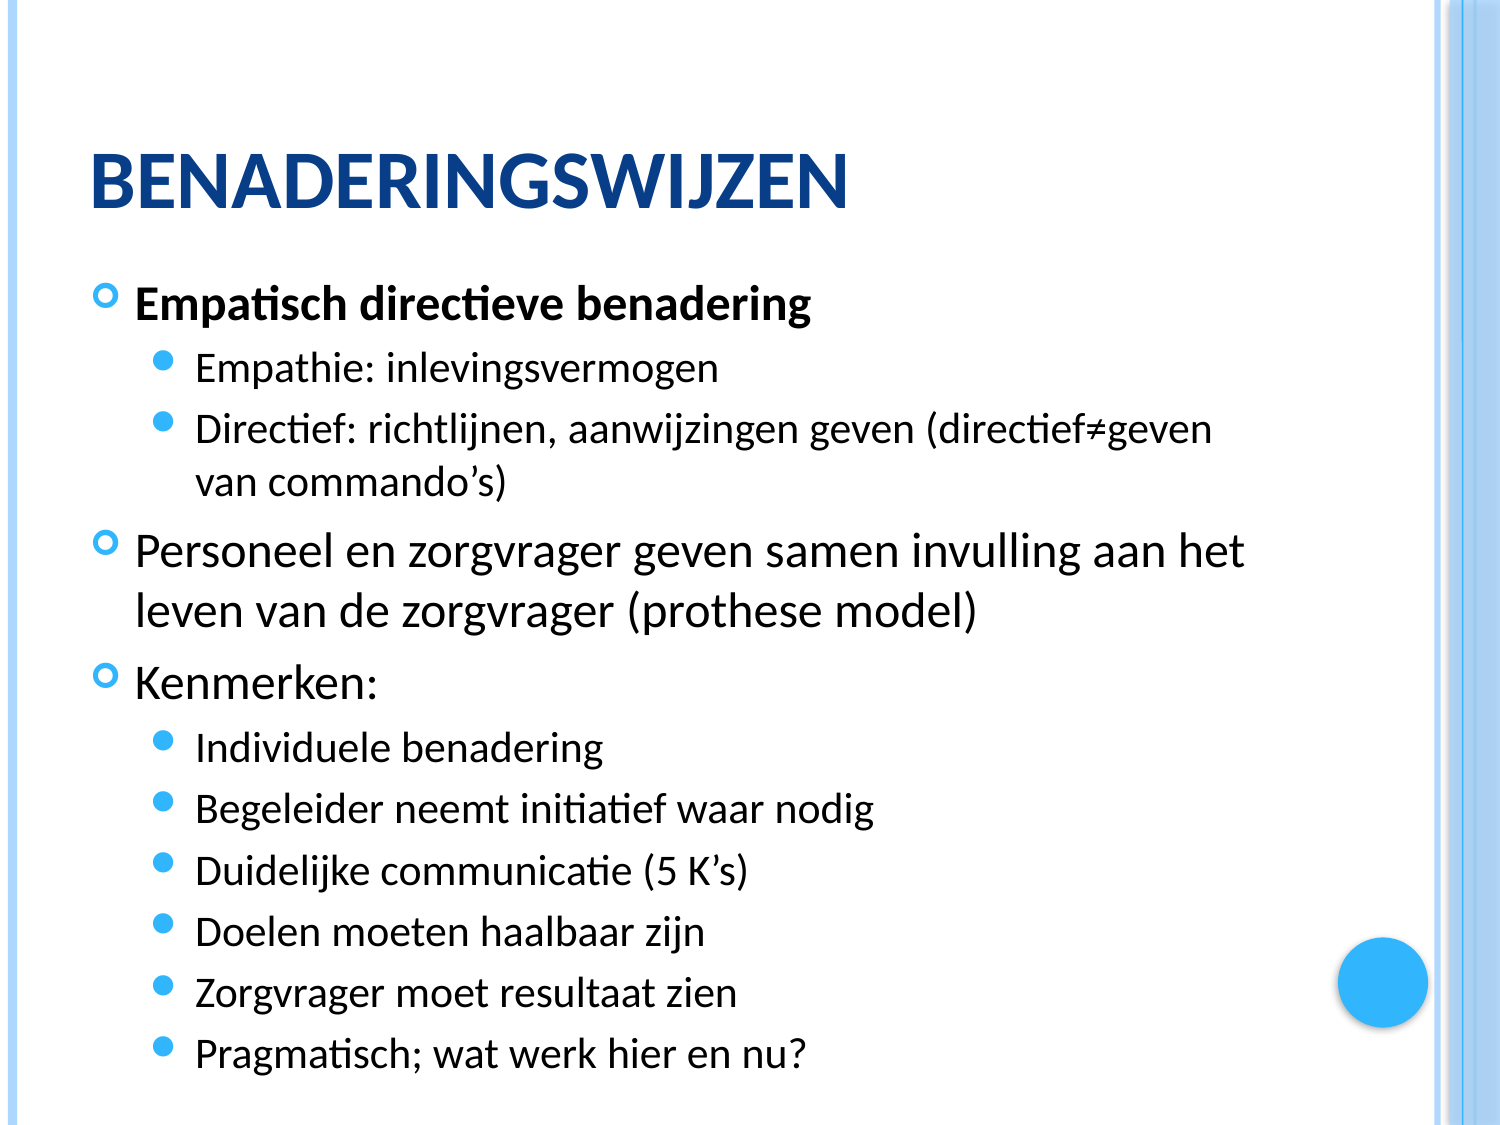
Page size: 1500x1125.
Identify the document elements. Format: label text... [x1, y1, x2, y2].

title benaderingswijzen [75, 45, 1300, 233]
list Empatisch directieve benadering Empathie: inlevingsvermogen Directief: richtlijnen, aanwijzingen geven (directief≠geven van commando’s) Personeel en zorgvrager geven samen invulling aan het leven van de zorgvrager (prothese model) Kenmerken: Individuele benadering Begeleider neemt initiatief waar nodig Duidelijke communicatie (5 K’s) Doelen moeten haalbaar zijn Zorgvrager moet resultaat zien Pragmatisch; wat werk hier en nu? [74, 262, 1301, 1063]
